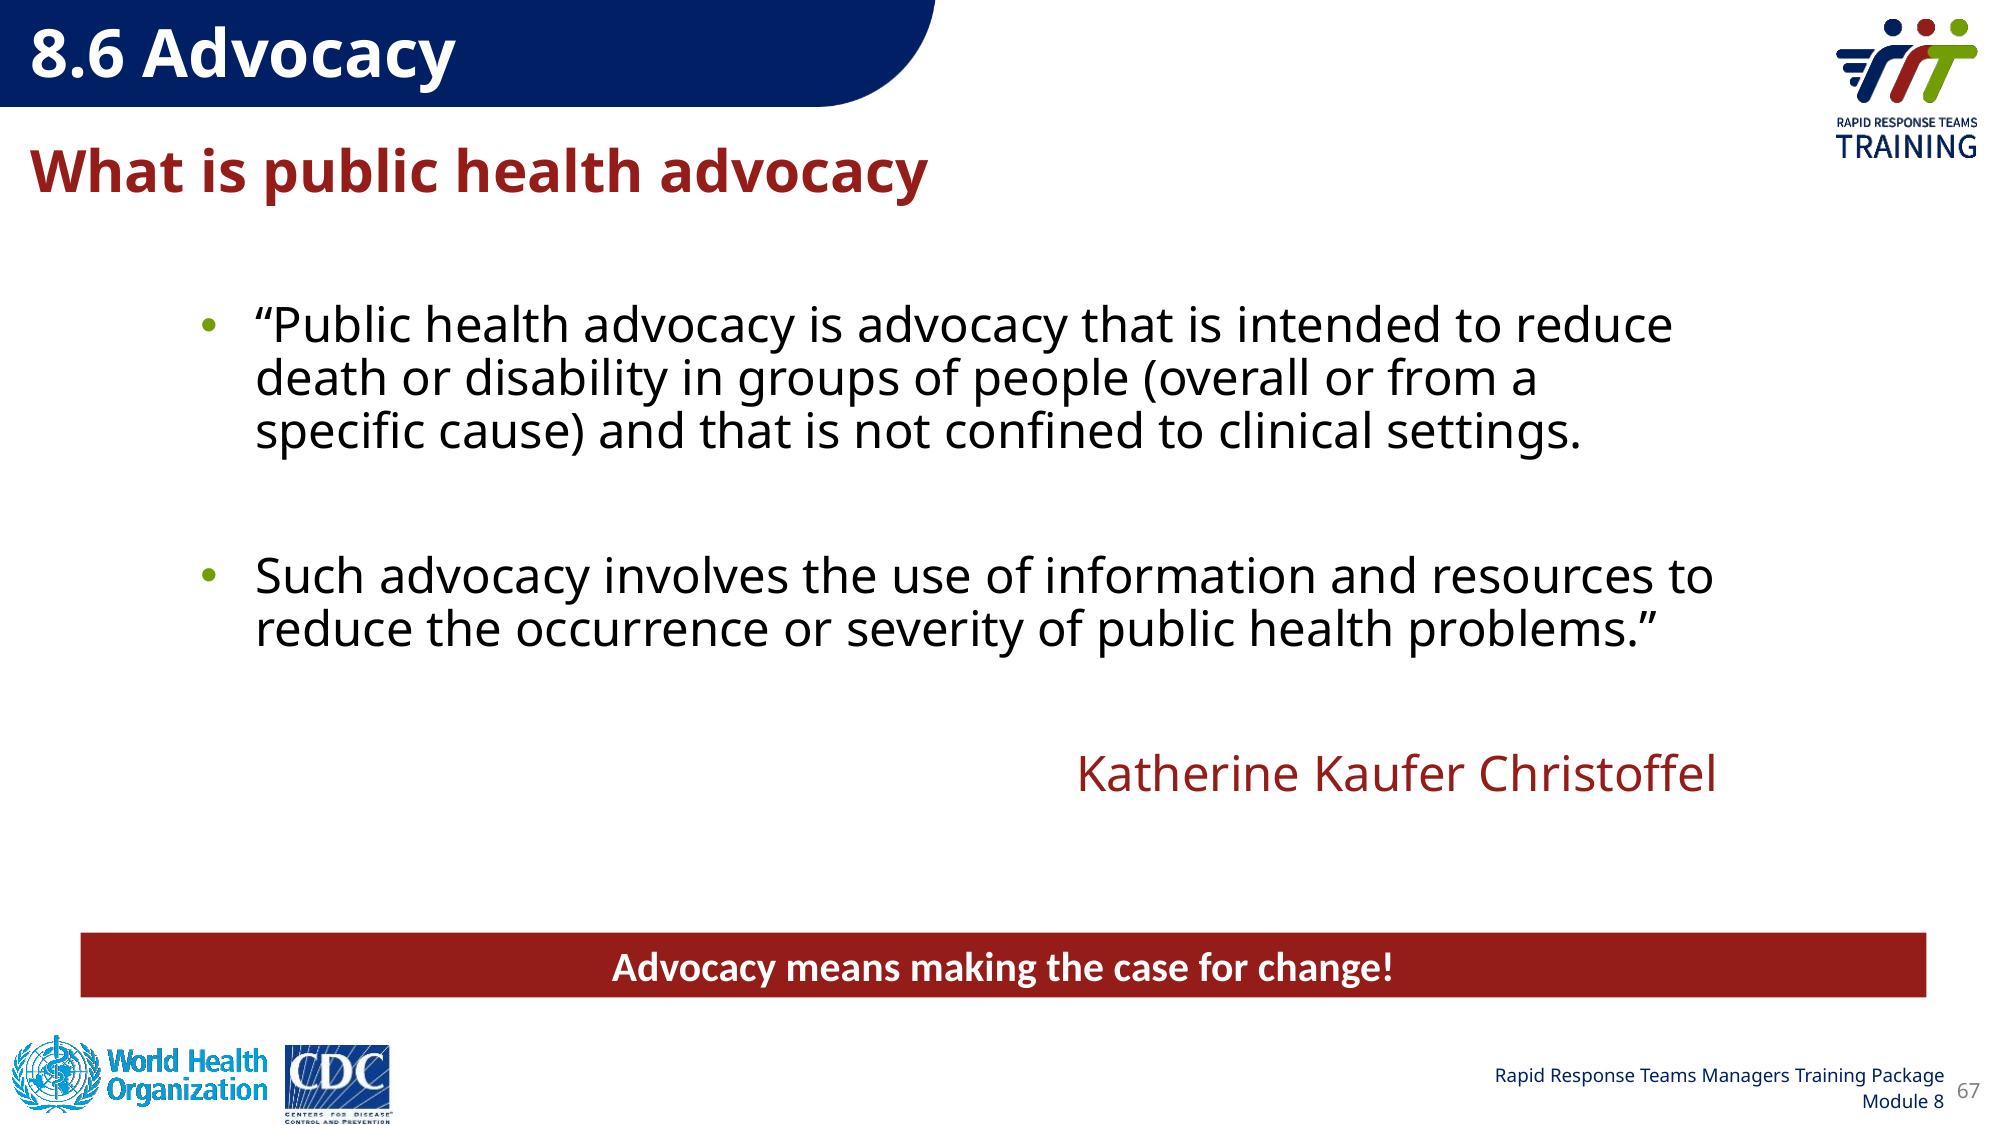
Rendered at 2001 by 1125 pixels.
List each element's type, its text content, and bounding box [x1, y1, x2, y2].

picture [46, 1056, 54, 1061]
picture [50, 1109, 62, 1113]
list 8.6 Advocacy [22, 0, 1535, 99]
slide_number 67 [1937, 1070, 2000, 1124]
title What is public health advocacy [22, 126, 1824, 221]
picture [12, 1035, 53, 1067]
picture [285, 1045, 393, 1124]
picture [38, 1044, 53, 1052]
picture [1835, 19, 1978, 167]
picture [12, 1084, 46, 1113]
text_box Advocacy means making the case for change! [80, 932, 1927, 998]
picture [0, 0, 936, 107]
list “Public health advocacy is advocacy that is intended to reduce death or disability in groups of people (overall or from a specific cause) and that is not confined to clinical settings. Such advocacy involves the use of information and resources to reduce the occurrence or severity of public health problems.” Katherine Kaufer Christoffel [118, 292, 1727, 860]
picture [38, 1092, 54, 1100]
picture [28, 1054, 36, 1077]
picture [43, 1088, 54, 1094]
picture [36, 1035, 267, 1113]
picture [34, 1058, 41, 1077]
